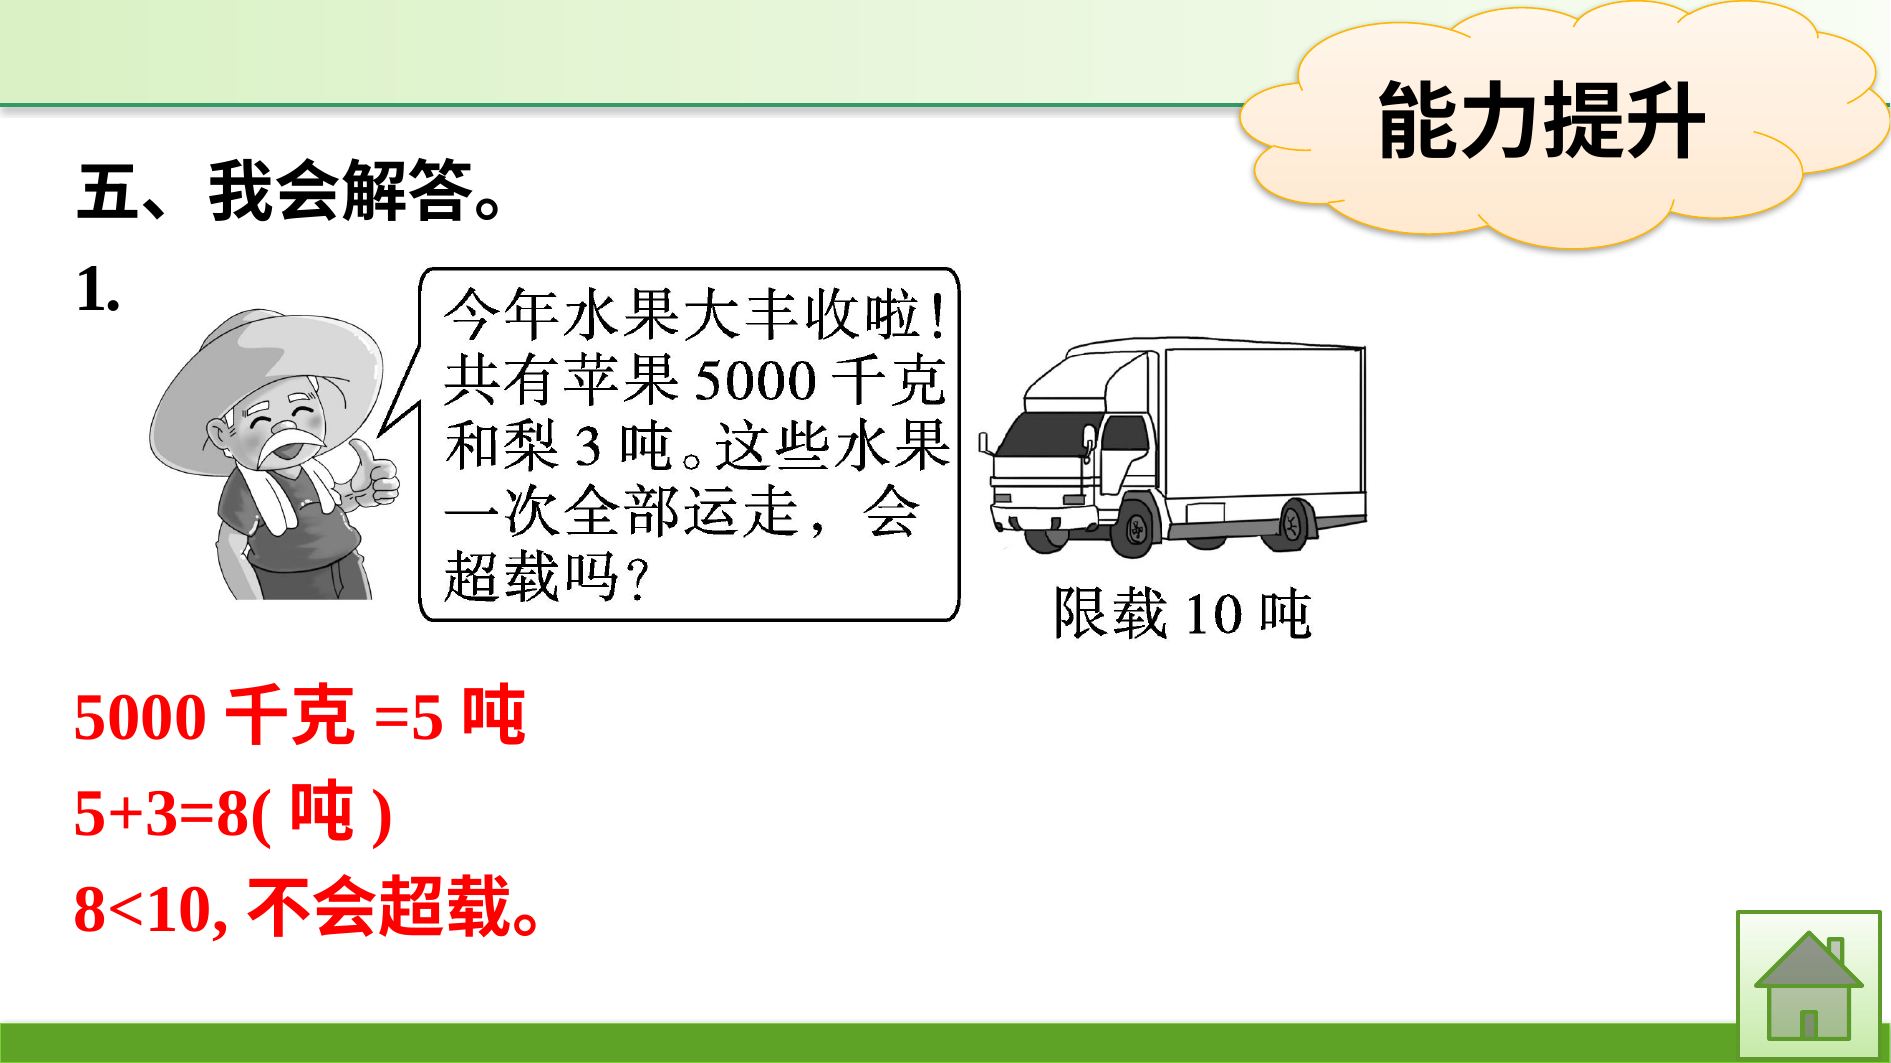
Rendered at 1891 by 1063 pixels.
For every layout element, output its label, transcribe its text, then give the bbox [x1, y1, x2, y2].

text_box 五、我会解答。 1. [59, 124, 1833, 332]
picture [141, 264, 1383, 644]
text_box 5000千克=5吨 5+3=8(吨) 8<10,不会超载。 [59, 649, 1264, 952]
